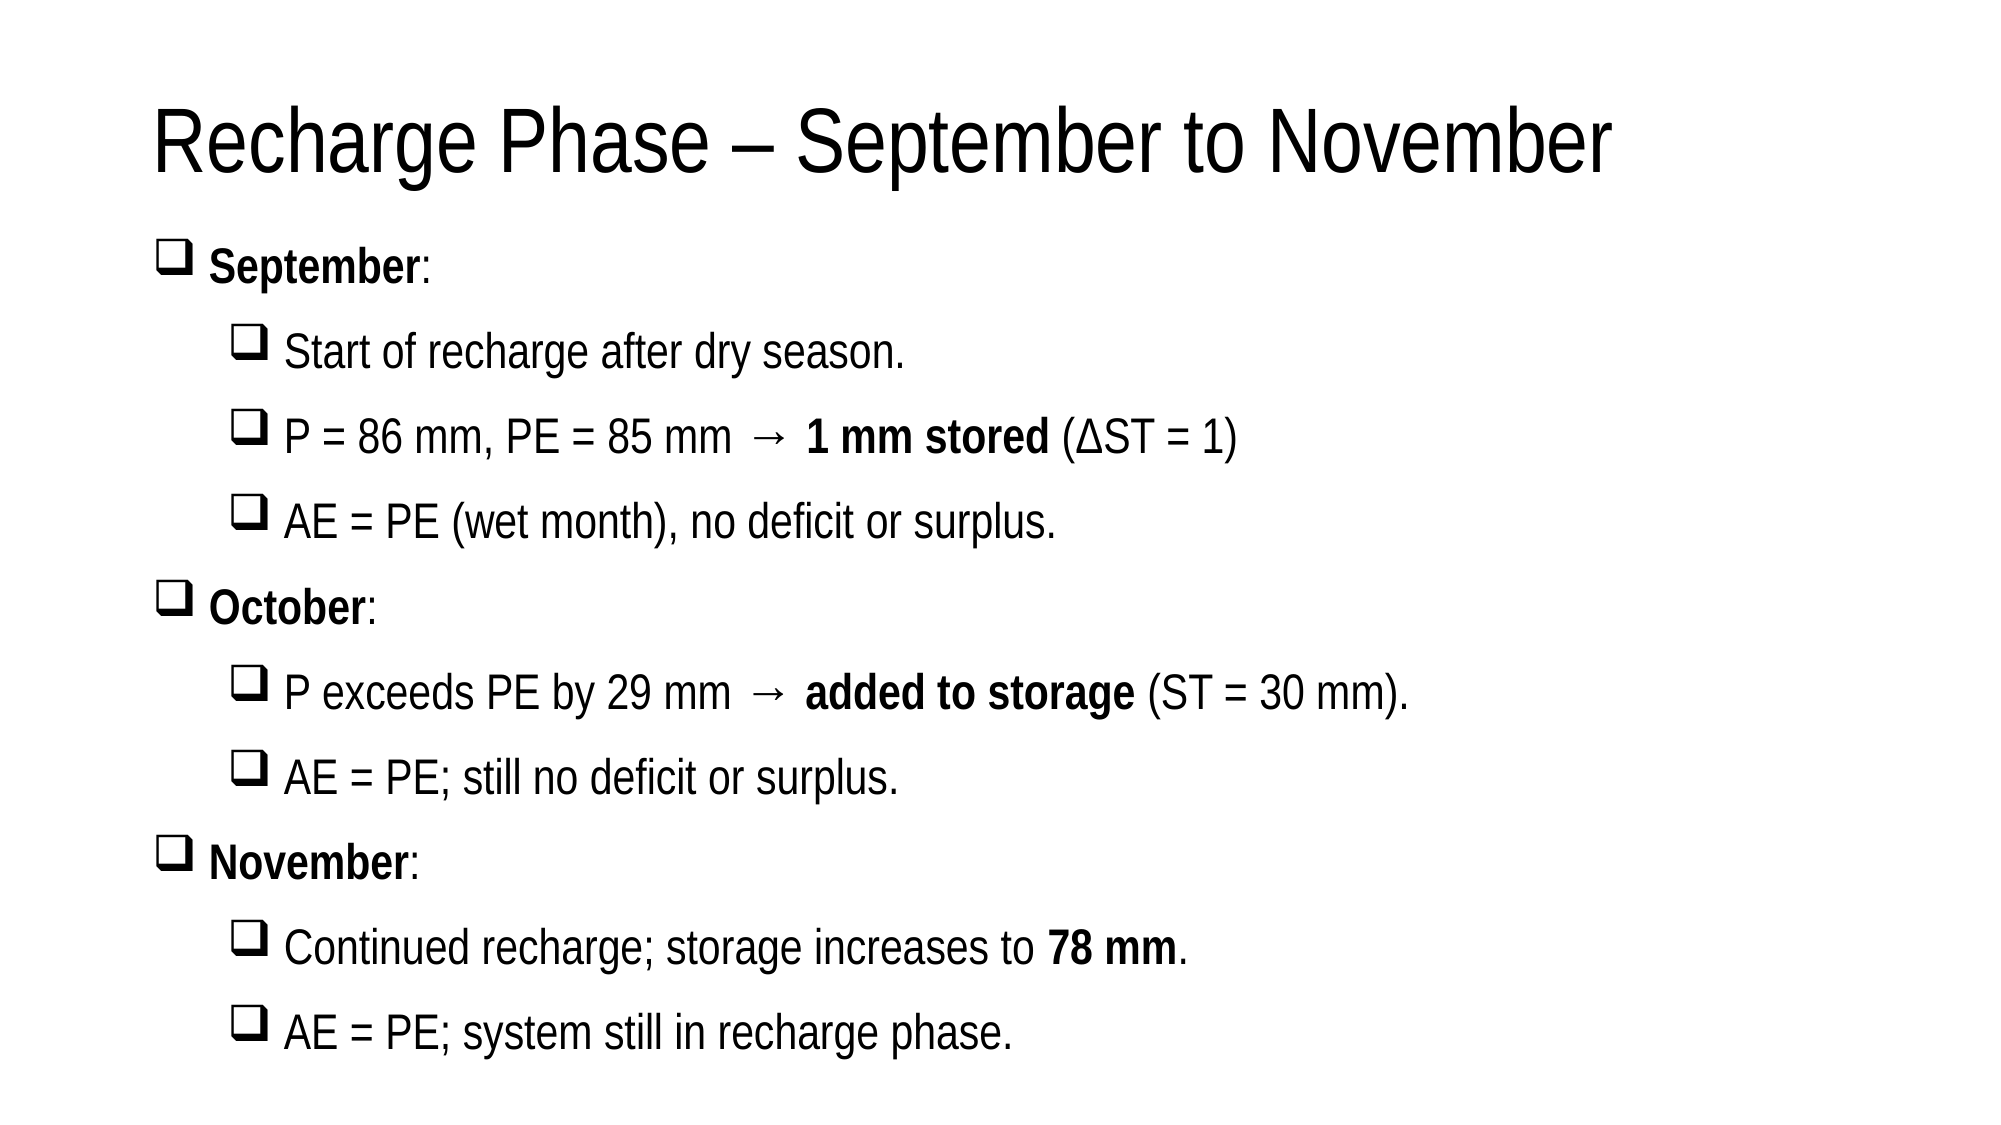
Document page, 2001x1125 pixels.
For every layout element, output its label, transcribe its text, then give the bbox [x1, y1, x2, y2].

list September: Start of recharge after dry season. P = 86 mm, PE = 85 mm → 1 mm stored (ΔST = 1) AE = PE (wet month), no deficit or surplus. October: P exceeds PE by 29 mm → added to storage (ST = 30 mm). AE = PE; still no deficit or surplus. November: Continued recharge; storage increases to 78 mm. AE = PE; system still in recharge phase. [137, 226, 1967, 1031]
title Recharge Phase – September to November [137, 59, 1863, 226]
